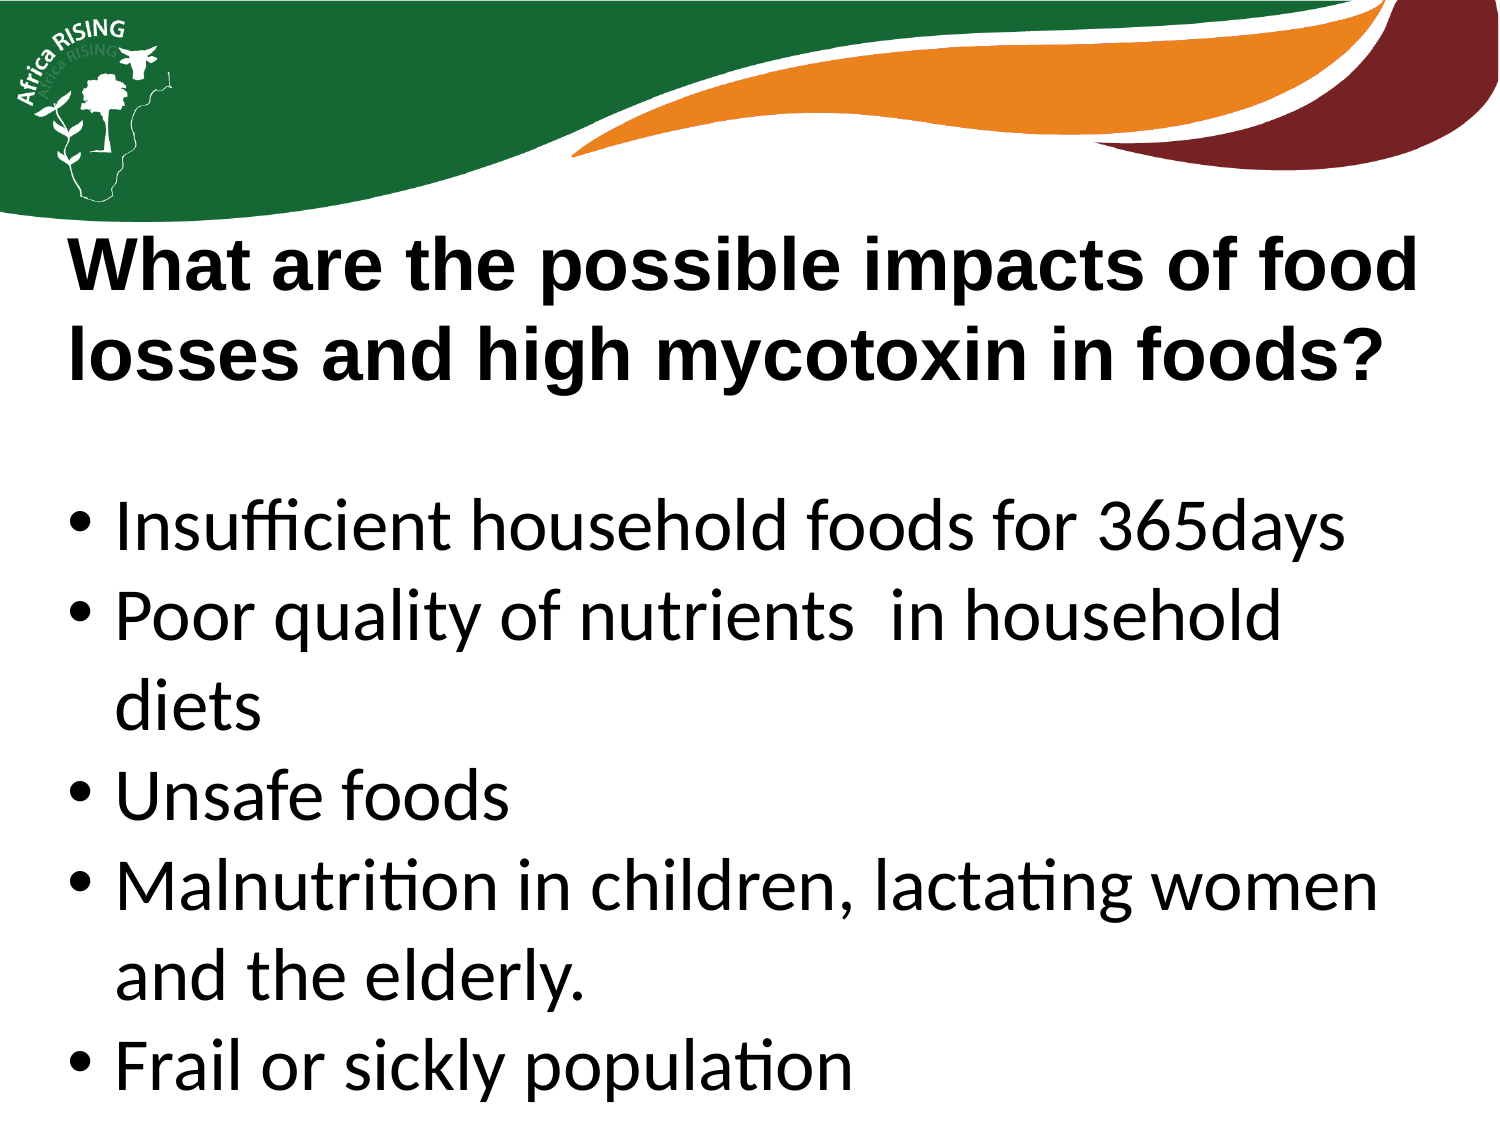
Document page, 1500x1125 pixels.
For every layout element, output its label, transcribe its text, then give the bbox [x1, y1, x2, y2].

text_box What are the possible impacts of food losses and high mycotoxin in foods? [53, 208, 1500, 403]
text_box Insufficient household foods for 365days Poor quality of nutrients in household diets Unsafe foods Malnutrition in children, lactating women and the elderly. Frail or sickly population [53, 467, 1465, 1113]
picture [0, 0, 1499, 222]
